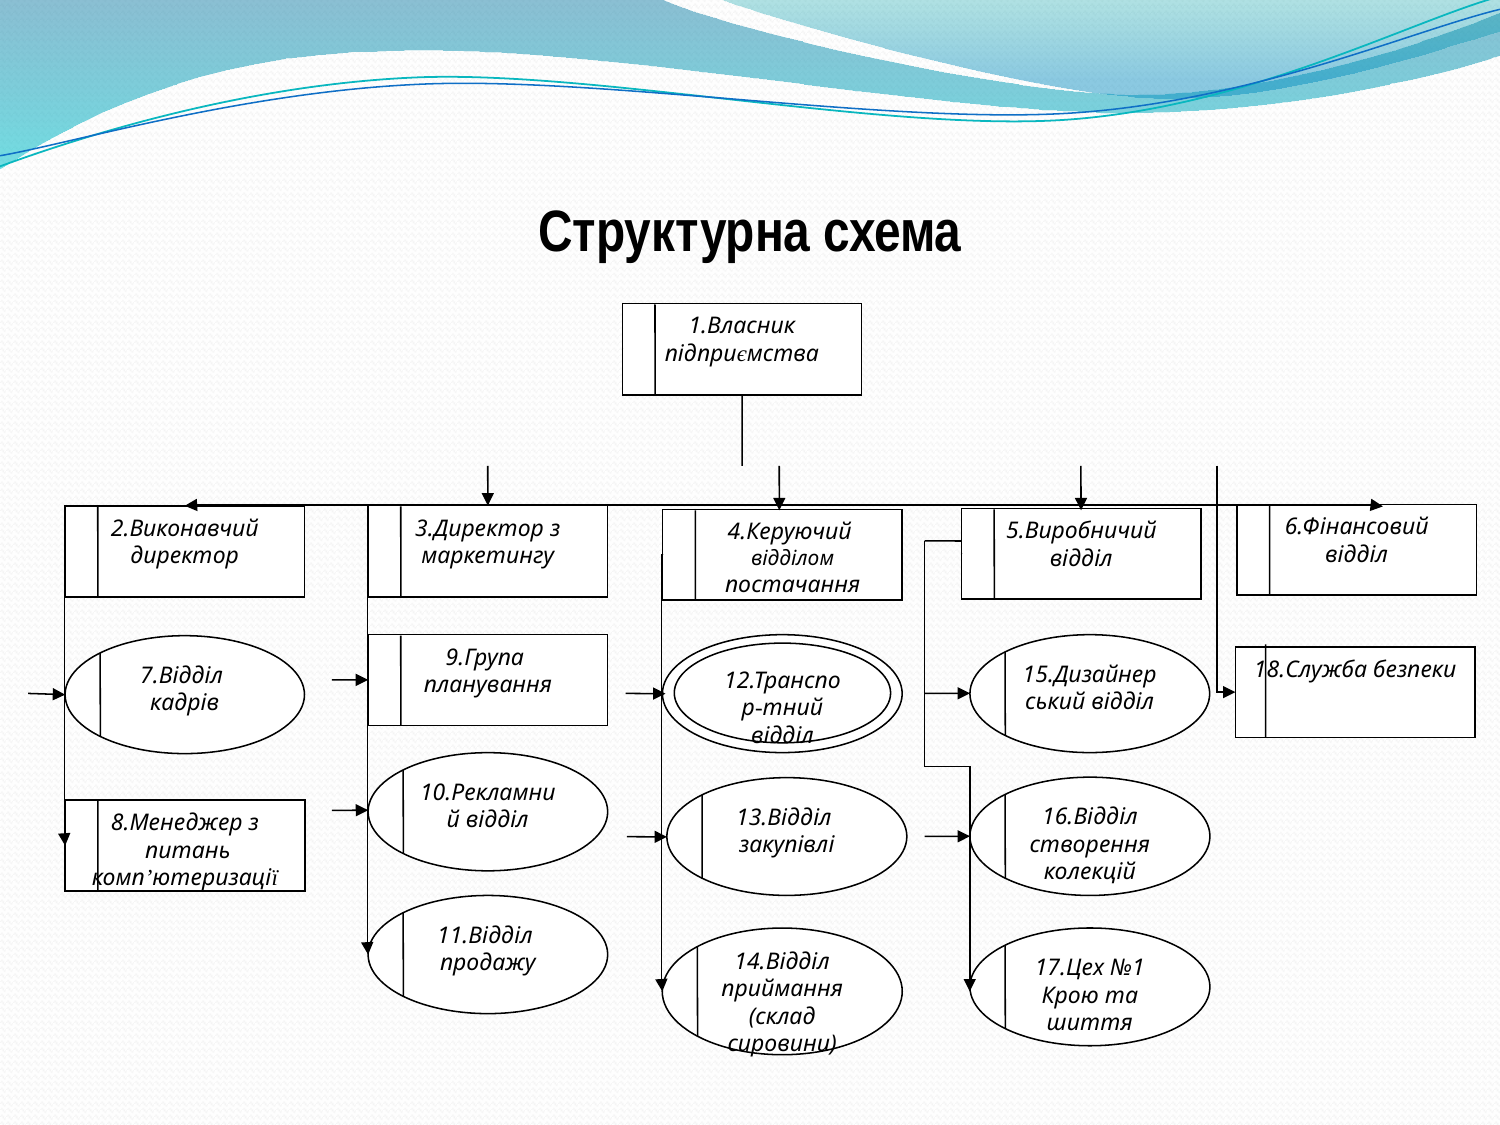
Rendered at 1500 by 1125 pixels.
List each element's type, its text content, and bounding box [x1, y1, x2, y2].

title Структурна схема [75, 115, 1425, 264]
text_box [27, 303, 1477, 1055]
